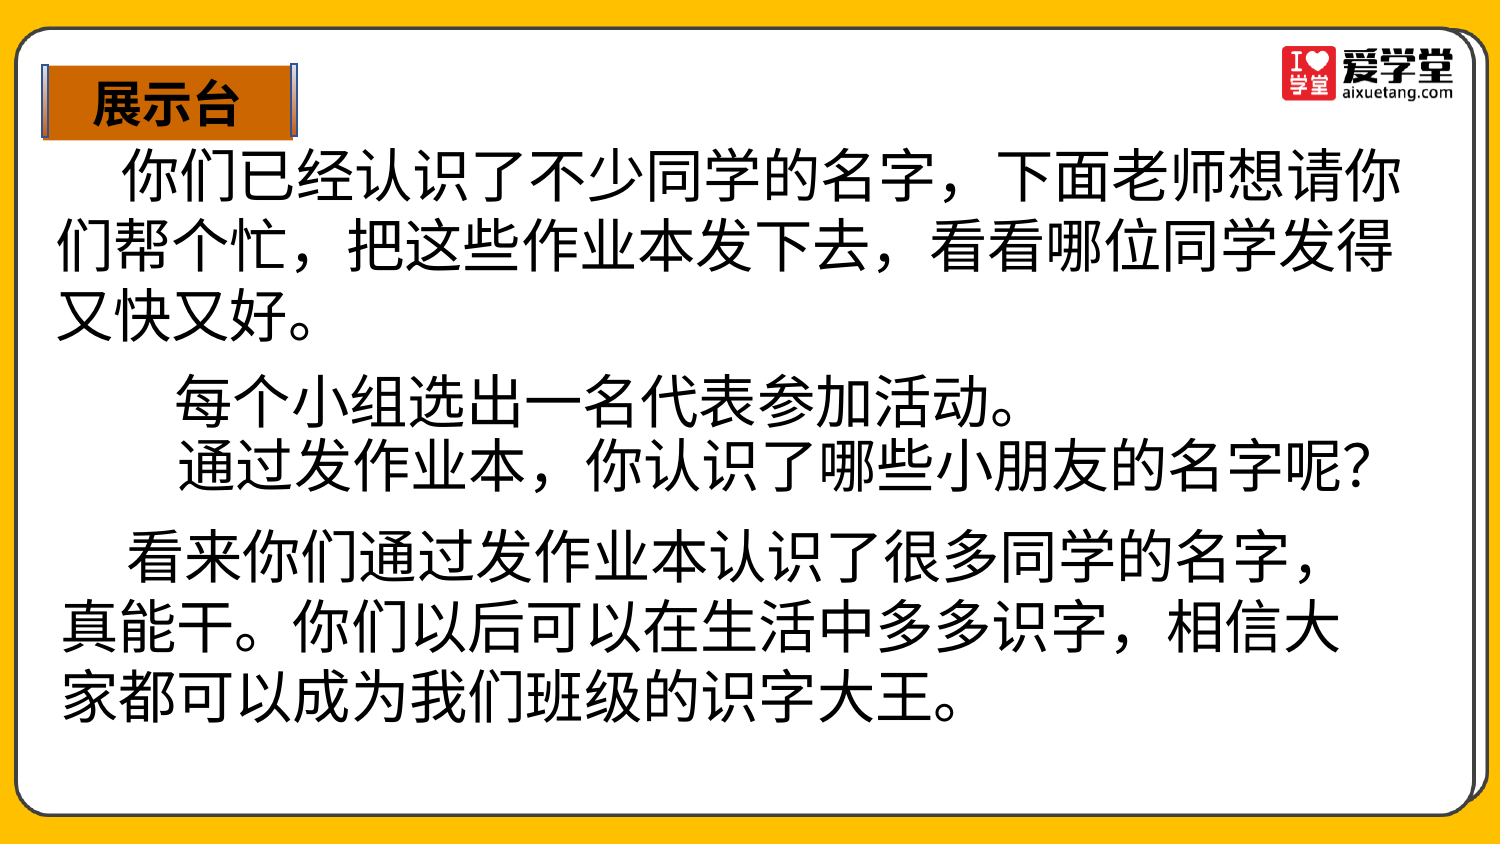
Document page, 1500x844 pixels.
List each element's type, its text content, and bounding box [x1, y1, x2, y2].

text_box 展示台 [49, 65, 290, 134]
picture [0, 0, 1500, 844]
text_box 看来你们通过发作业本认识了很多同学的名字，真能干。你们以后可以在生活中多多识字，相信大家都可以成为我们班级的识字大王。 [51, 516, 1353, 735]
text_box 通过发作业本，你认识了哪些小朋友的名字呢？ [169, 425, 1412, 504]
text_box 你们已经认识了不少同学的名字，下面老师想请你们帮个忙，把这些作业本发下去，看看哪位同学发得又快又好。 [46, 134, 1459, 354]
text_box [290, 63, 298, 134]
text_box 每个小组选出一名代表参加活动。 [166, 361, 1046, 440]
text_box [41, 64, 49, 138]
